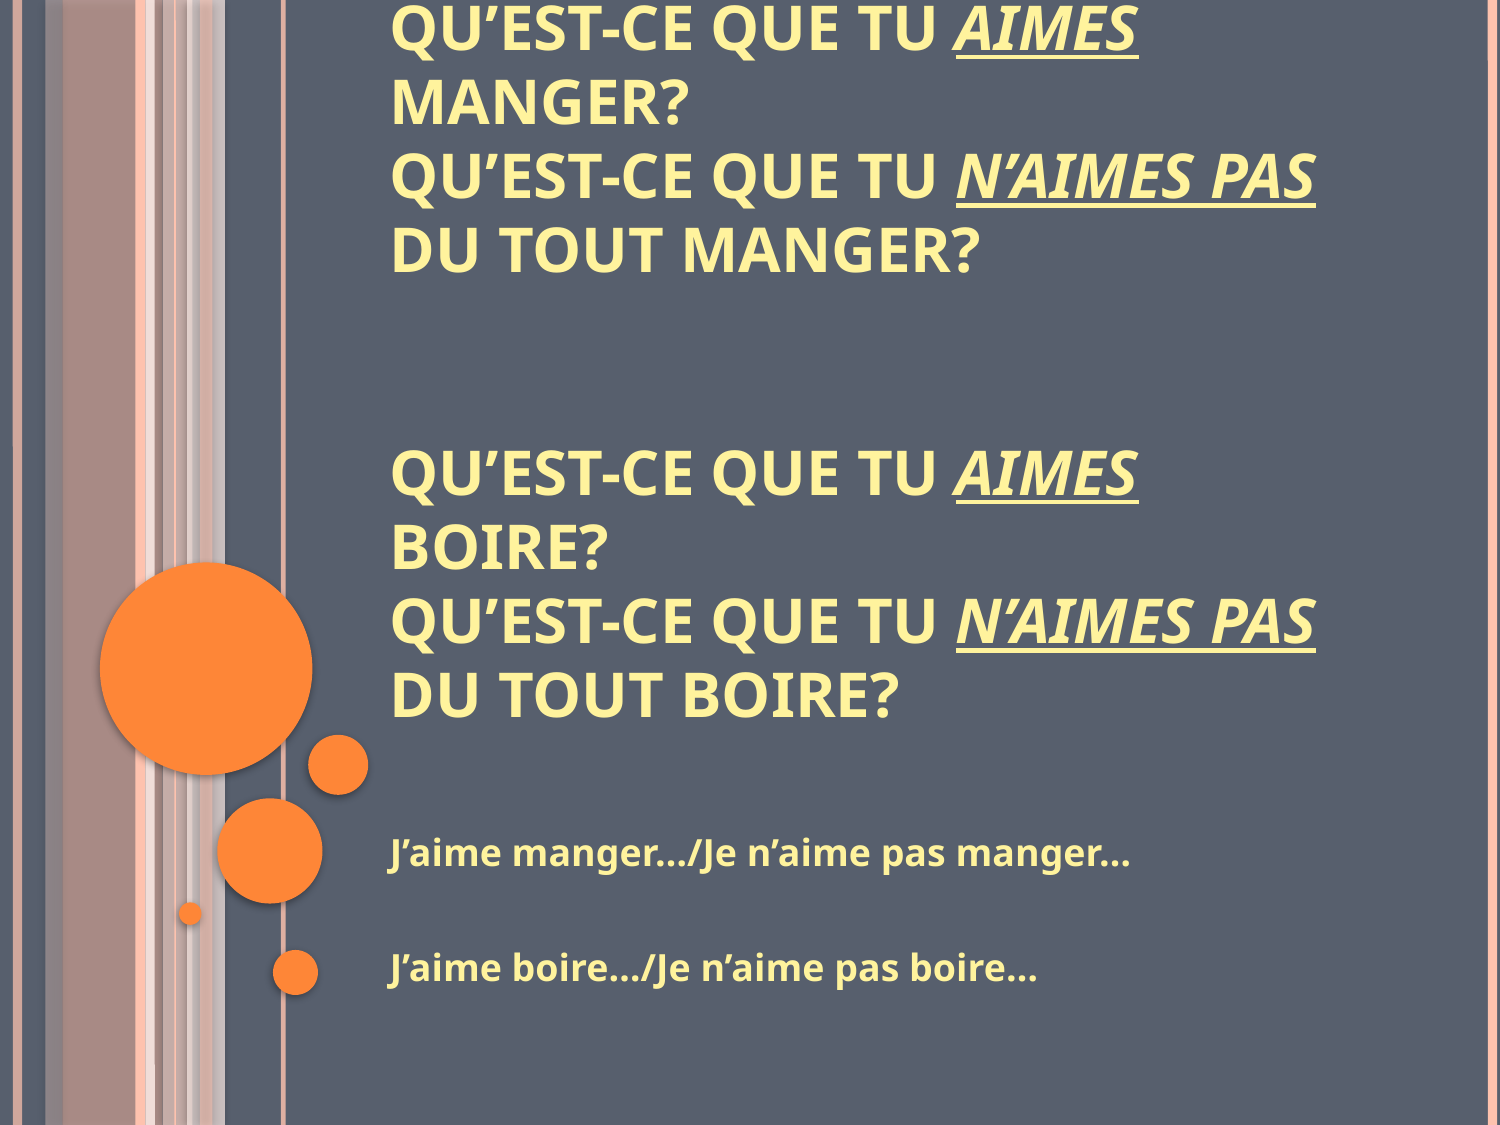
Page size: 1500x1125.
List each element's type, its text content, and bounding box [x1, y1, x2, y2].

list J’aime manger…/Je n’aime pas manger… J’aime boire…/Je n’aime pas boire… [375, 821, 1388, 1047]
title Qu’est-ce que tu aimes manger? Qu’est-ce que tu n’aimes pas du tout manger? Qu’est-ce que tu aimes boire? Qu’est-ce que tu n’aimes pas du tout boire? [375, 0, 1388, 738]
